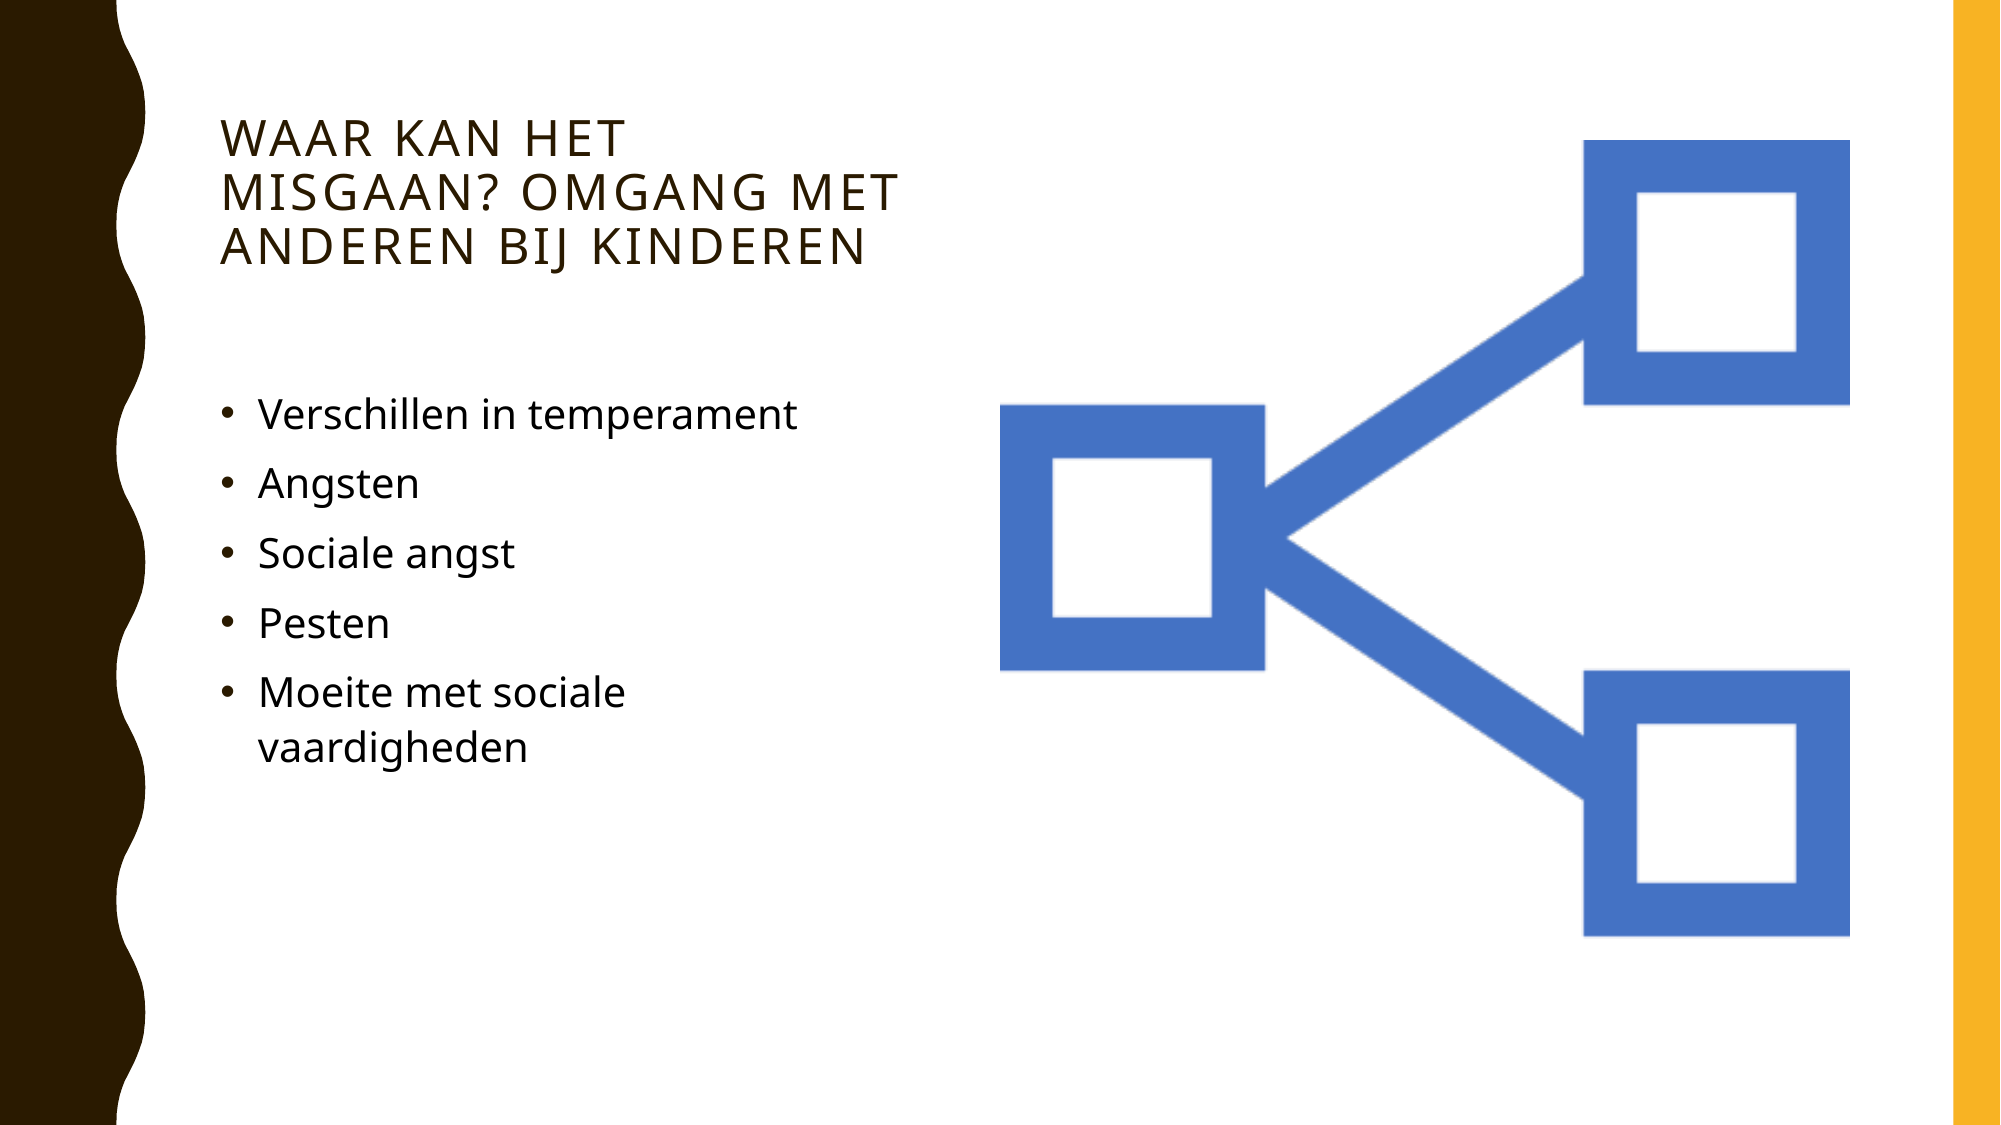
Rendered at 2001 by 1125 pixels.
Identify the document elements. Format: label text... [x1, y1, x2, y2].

picture [1000, 139, 1850, 990]
list Verschillen in temperament Angsten Sociale angst Pesten Moeite met sociale vaardigheden [205, 375, 922, 965]
title Waar kan het misgaan? Omgang met anderen bij kinderen [205, 105, 921, 323]
